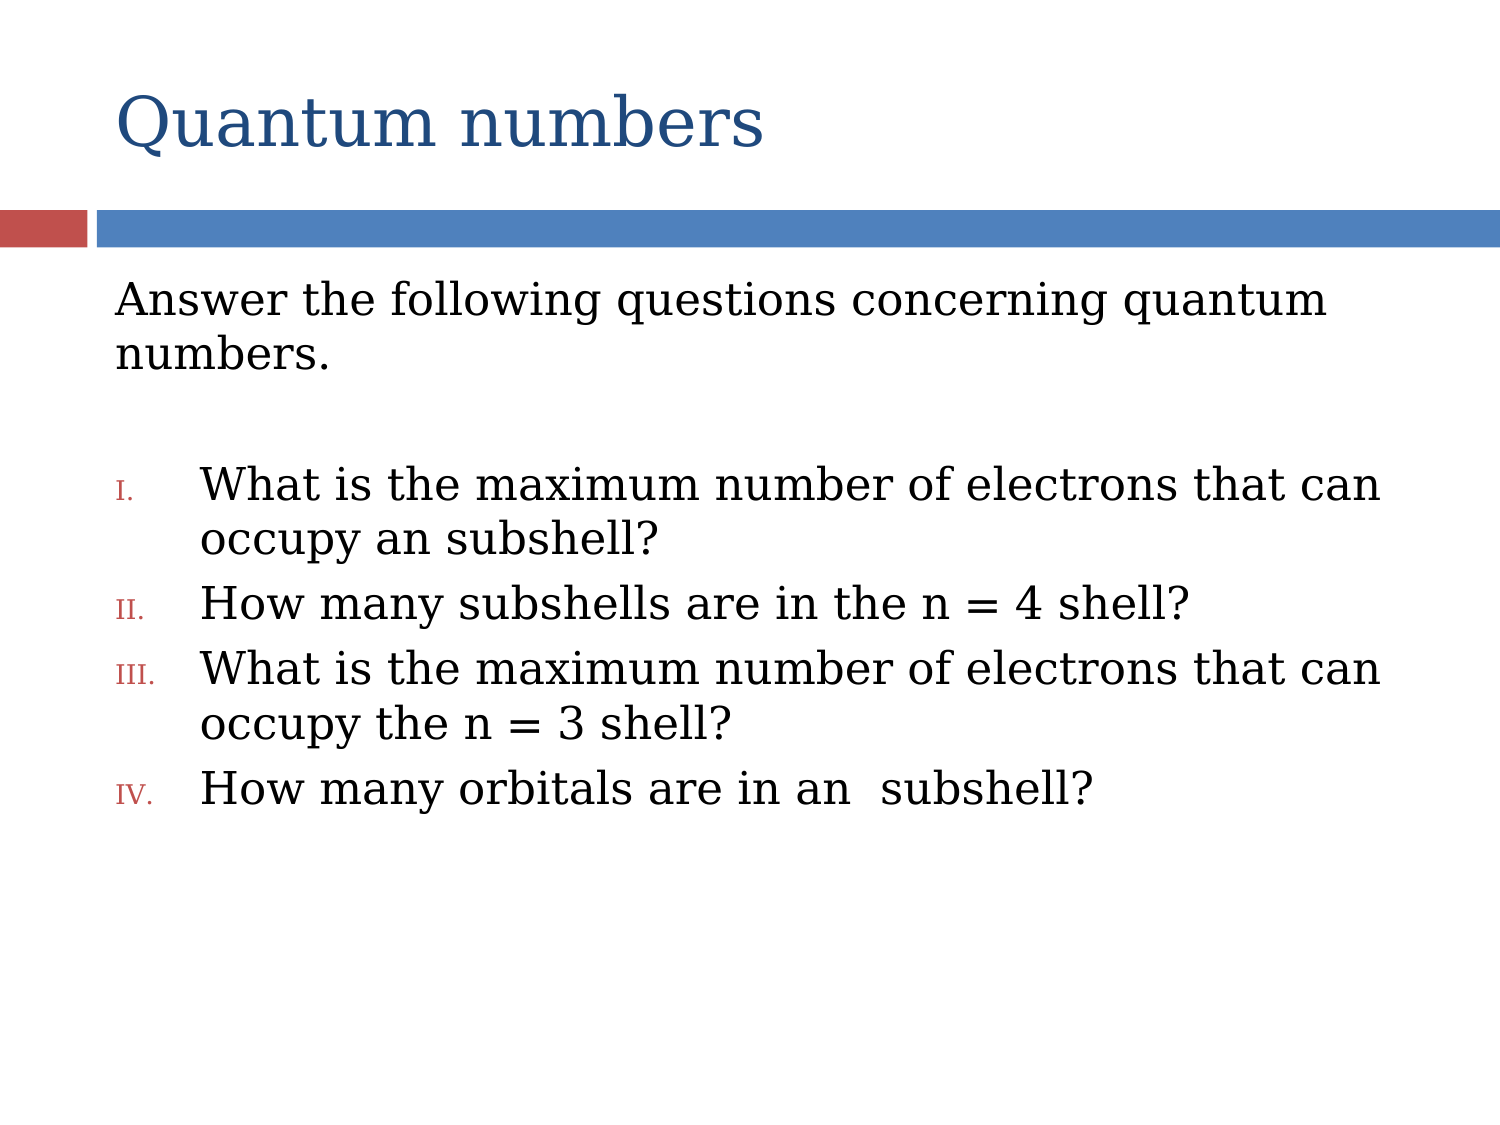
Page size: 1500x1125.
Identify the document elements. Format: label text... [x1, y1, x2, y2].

title Quantum numbers [100, 37, 1438, 200]
